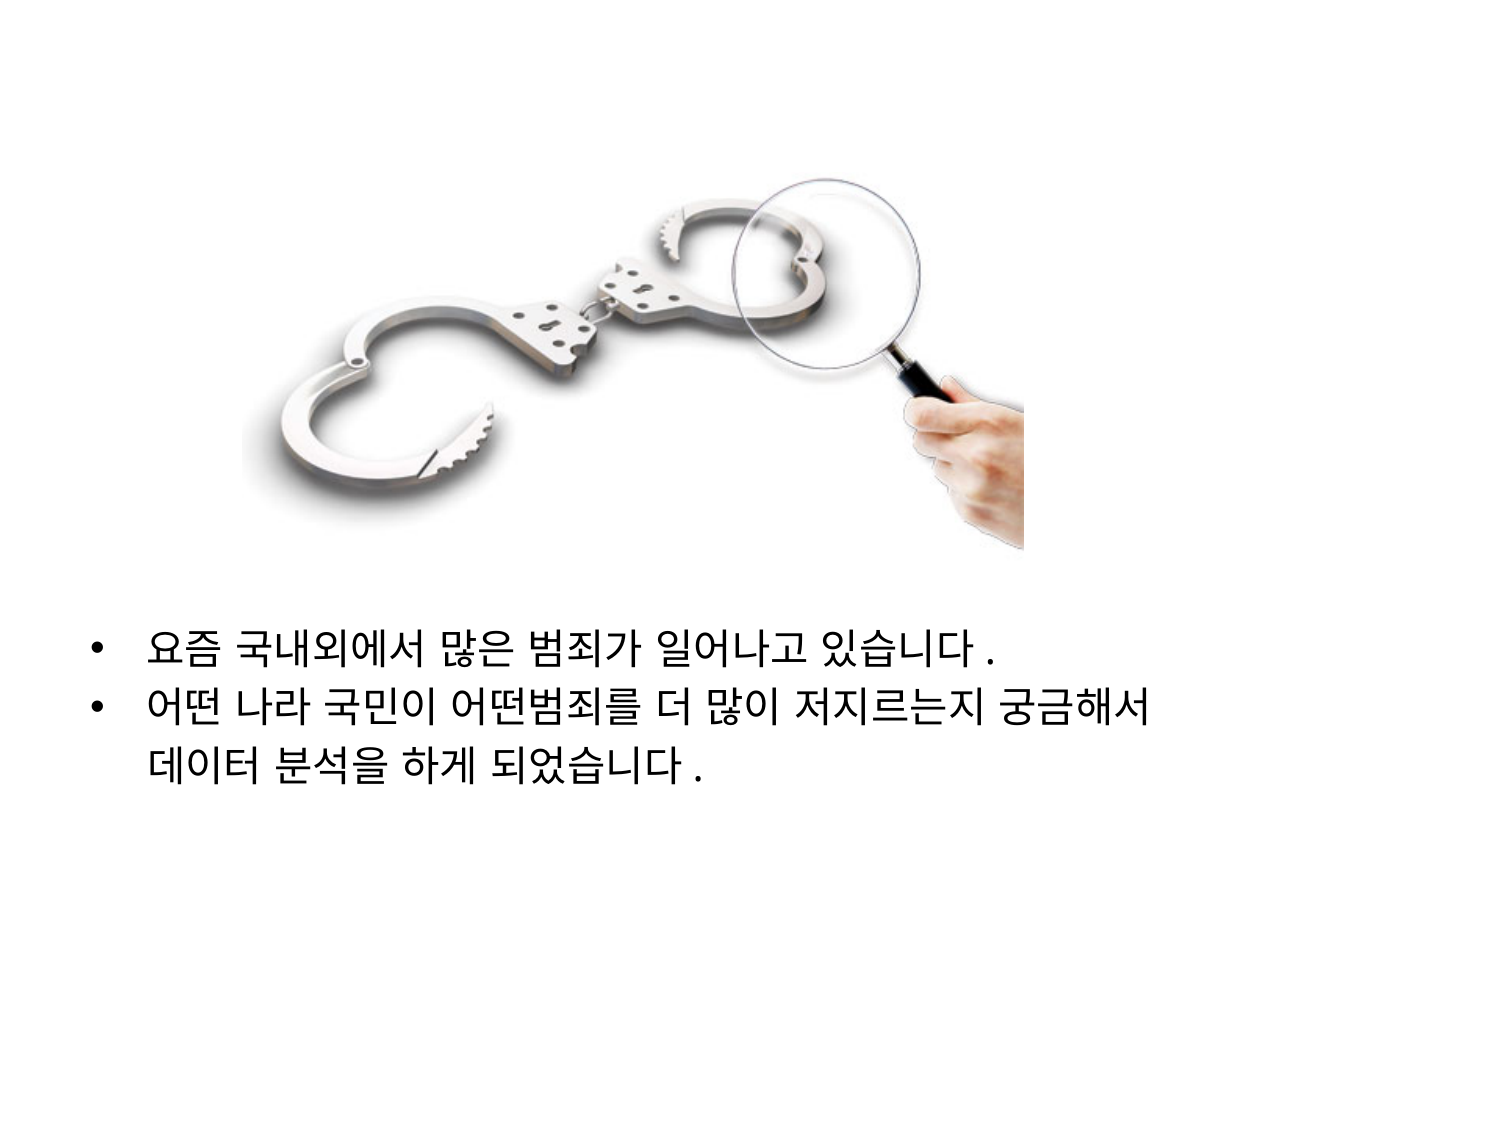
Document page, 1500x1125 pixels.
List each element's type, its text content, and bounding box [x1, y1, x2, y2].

picture [241, 172, 1024, 576]
list 요즘 국내외에서 많은 범죄가 일어나고 있습니다. 어떤 나라 국민이 어떤범죄를 더 많이 저지르는지 궁금해서 데이터 분석을 하게 되었습니다. [75, 30, 1425, 1005]
